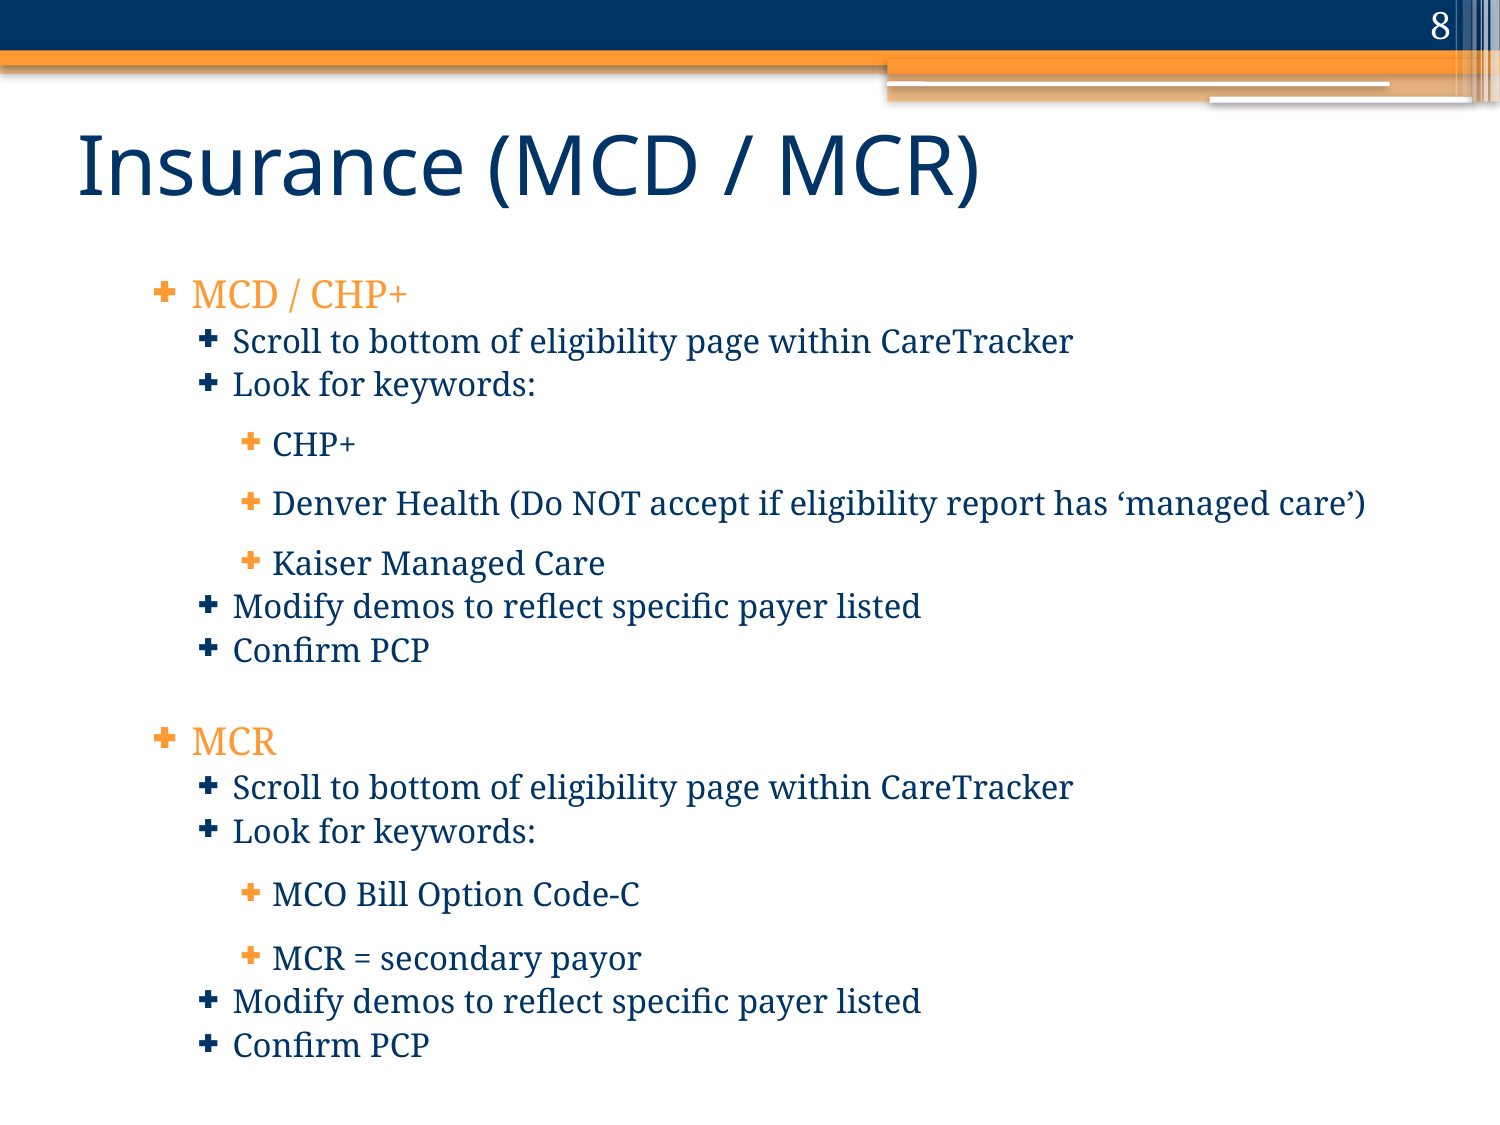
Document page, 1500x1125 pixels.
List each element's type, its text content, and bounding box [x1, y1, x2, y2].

title Insurance (MCD / MCR) [62, 75, 1413, 250]
list MCD / CHP+ Scroll to bottom of eligibility page within CareTracker Look for keywords: CHP+ Denver Health (Do NOT accept if eligibility report has ‘managed care’) Kaiser Managed Care Modify demos to reflect specific payer listed Confirm PCP MCR Scroll to bottom of eligibility page within CareTracker Look for keywords: MCO Bill Option Code-C MCR = secondary payor Modify demos to reflect specific payer listed Confirm PCP [75, 262, 1425, 1079]
slide_number 8 [1341, 0, 1466, 61]
